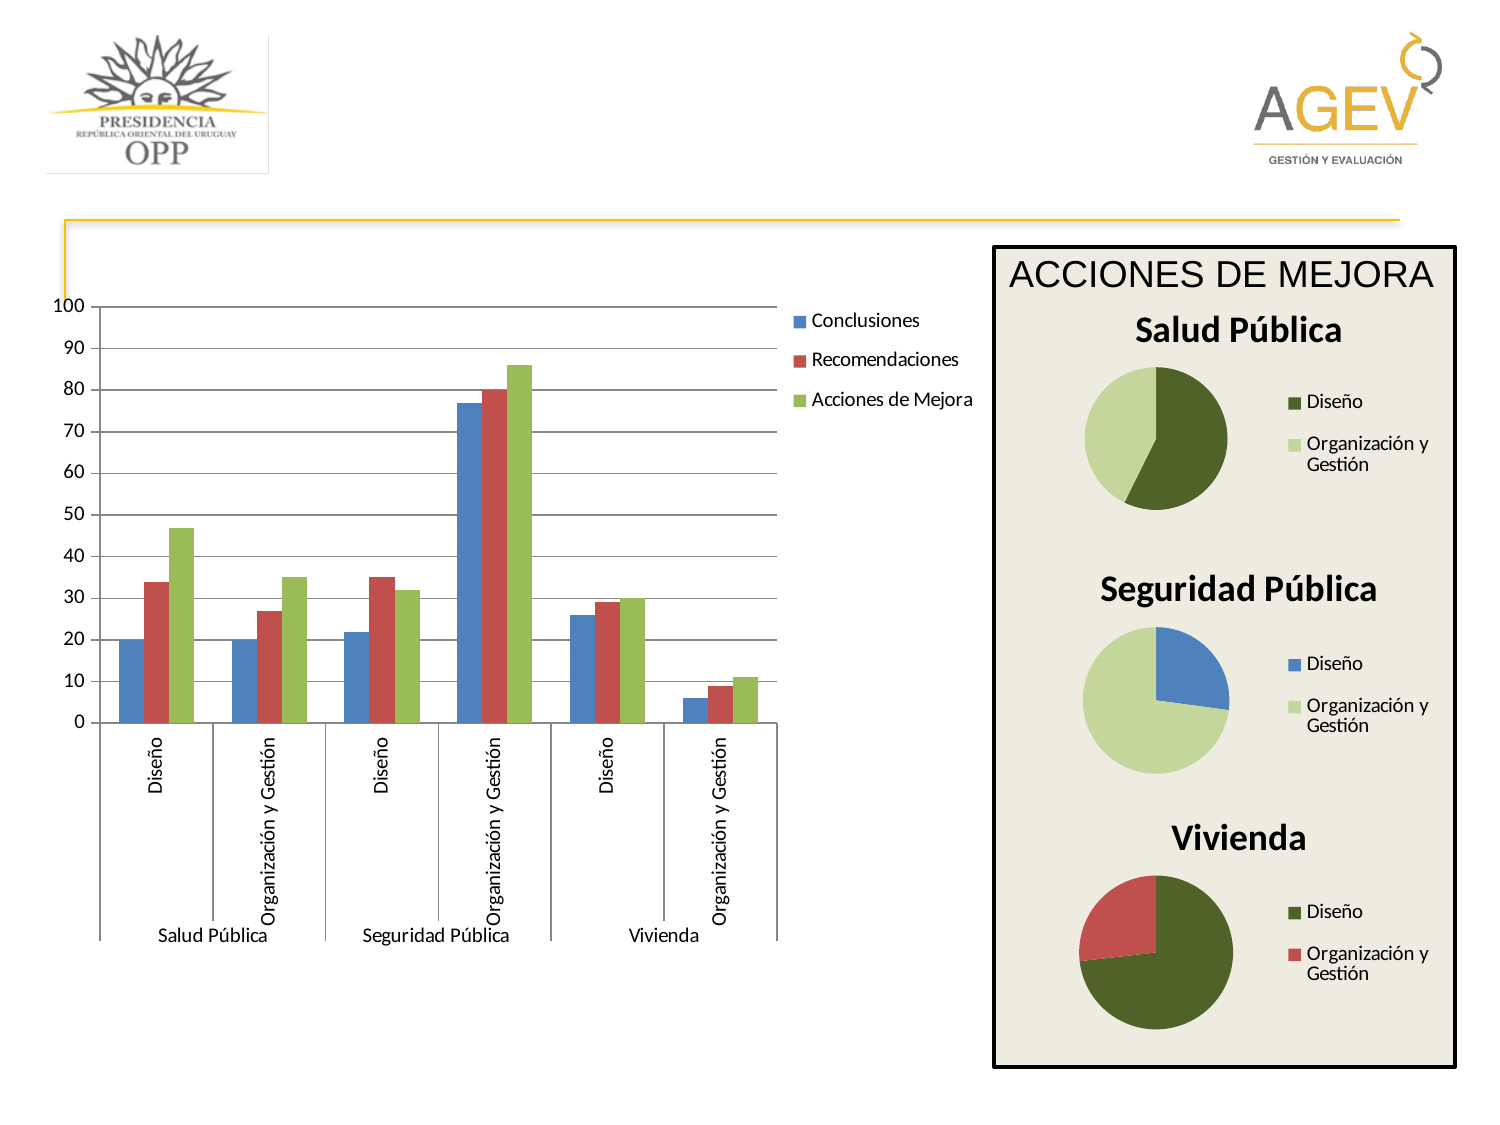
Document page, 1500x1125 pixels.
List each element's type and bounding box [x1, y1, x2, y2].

picture [46, 35, 270, 176]
chart [29, 278, 993, 1012]
text_box [993, 242, 1485, 1068]
picture [1253, 31, 1442, 164]
